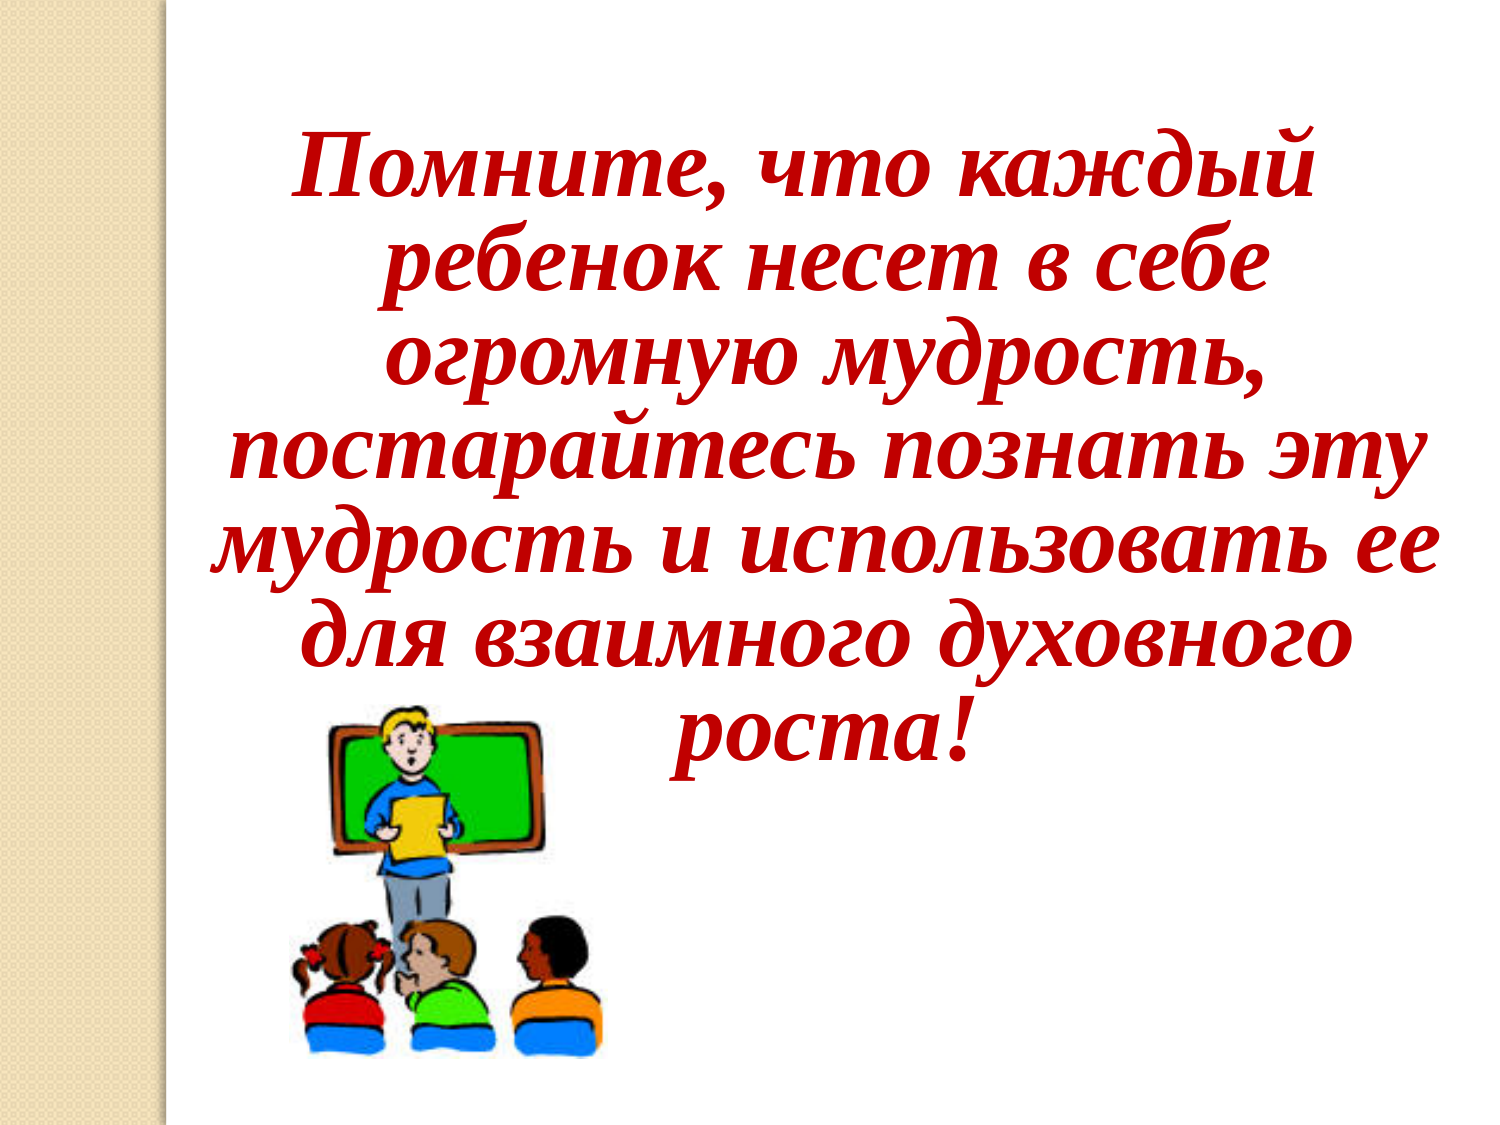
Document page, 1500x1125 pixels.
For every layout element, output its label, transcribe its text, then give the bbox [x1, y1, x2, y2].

list Помните, что каждый ребенок несет в себе огромную мудрость, постарайтесь познать эту мудрость и использовать ее для взаимного духовного роста! [99, 113, 1500, 789]
picture [289, 703, 608, 1060]
